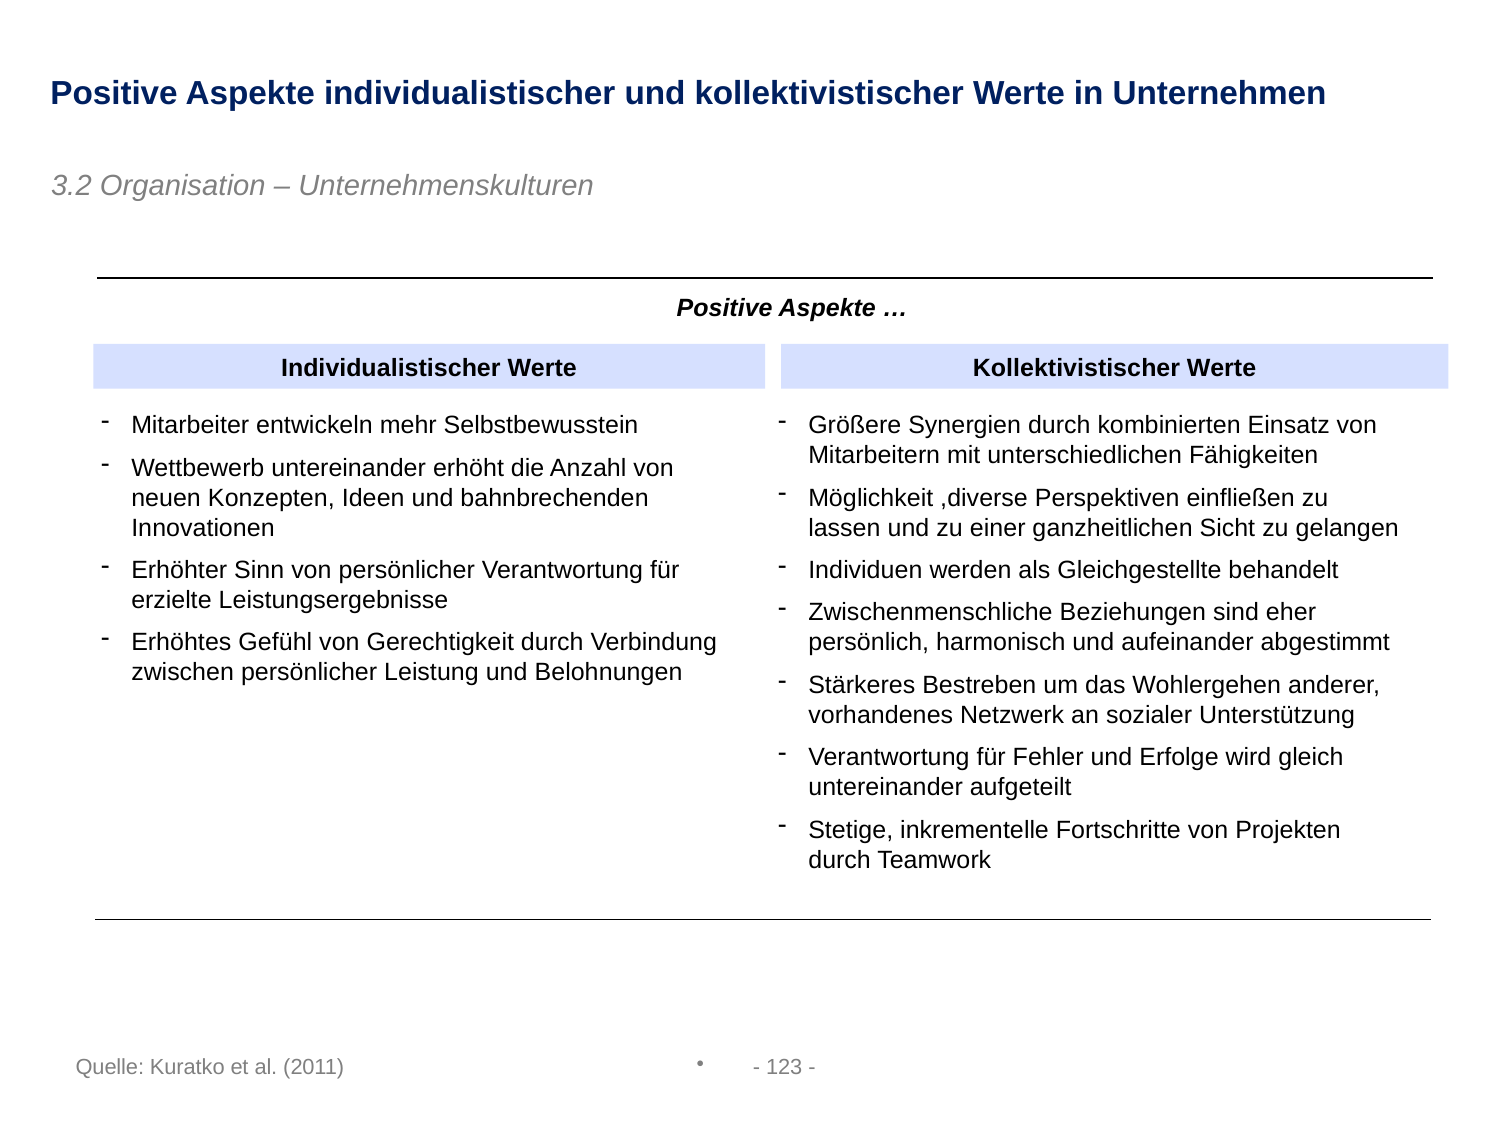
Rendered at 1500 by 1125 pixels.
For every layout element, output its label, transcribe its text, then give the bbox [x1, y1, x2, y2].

text_box Kollektivistischer Werte [781, 343, 1449, 389]
text_box 3.2 Organisation – Unternehmenskulturen [36, 159, 610, 209]
text_box Quelle: Kuratko et al. (2011) [60, 1045, 360, 1087]
text_box Positive Aspekte … [124, 283, 1461, 329]
text_box Positive Aspekte individualistischer und kollektivistischer Werte in Unternehmen [35, 63, 1433, 119]
slide_number - 123 - [599, 1045, 913, 1093]
text_box Größere Synergien durch kombinierten Einsatz von Mitarbeitern mit unterschiedlichen Fähigkeiten Möglichkeit ,diverse Perspektiven einfließen zu lassen und zu einer ganzheitlichen Sicht zu gelangen Individuen werden als Gleichgestellte behandelt Zwischenmenschliche Beziehungen sind eher persönlich, harmonisch und aufeinander abgestimmt Stärkeres Bestreben um das Wohlergehen anderer, vorhandenes Netzwerk an sozialer Unterstützung Verantwortung für Fehler und Erfolge wird gleich untereinander aufgeteilt Stetige, inkrementelle Fortschritte von Projekten durch Teamwork [763, 401, 1420, 881]
text_box Individualistischer Werte [93, 343, 766, 389]
text_box Mitarbeiter entwickeln mehr Selbstbewusstein Wettbewerb untereinander erhöht die Anzahl von neuen Konzepten, Ideen und bahnbrechenden Innovationen Erhöhter Sinn von persönlicher Verantwortung für erzielte Leistungsergebnisse Erhöhtes Gefühl von Gerechtigkeit durch Verbindung zwischen persönlicher Leistung und Belohnungen [86, 401, 763, 736]
